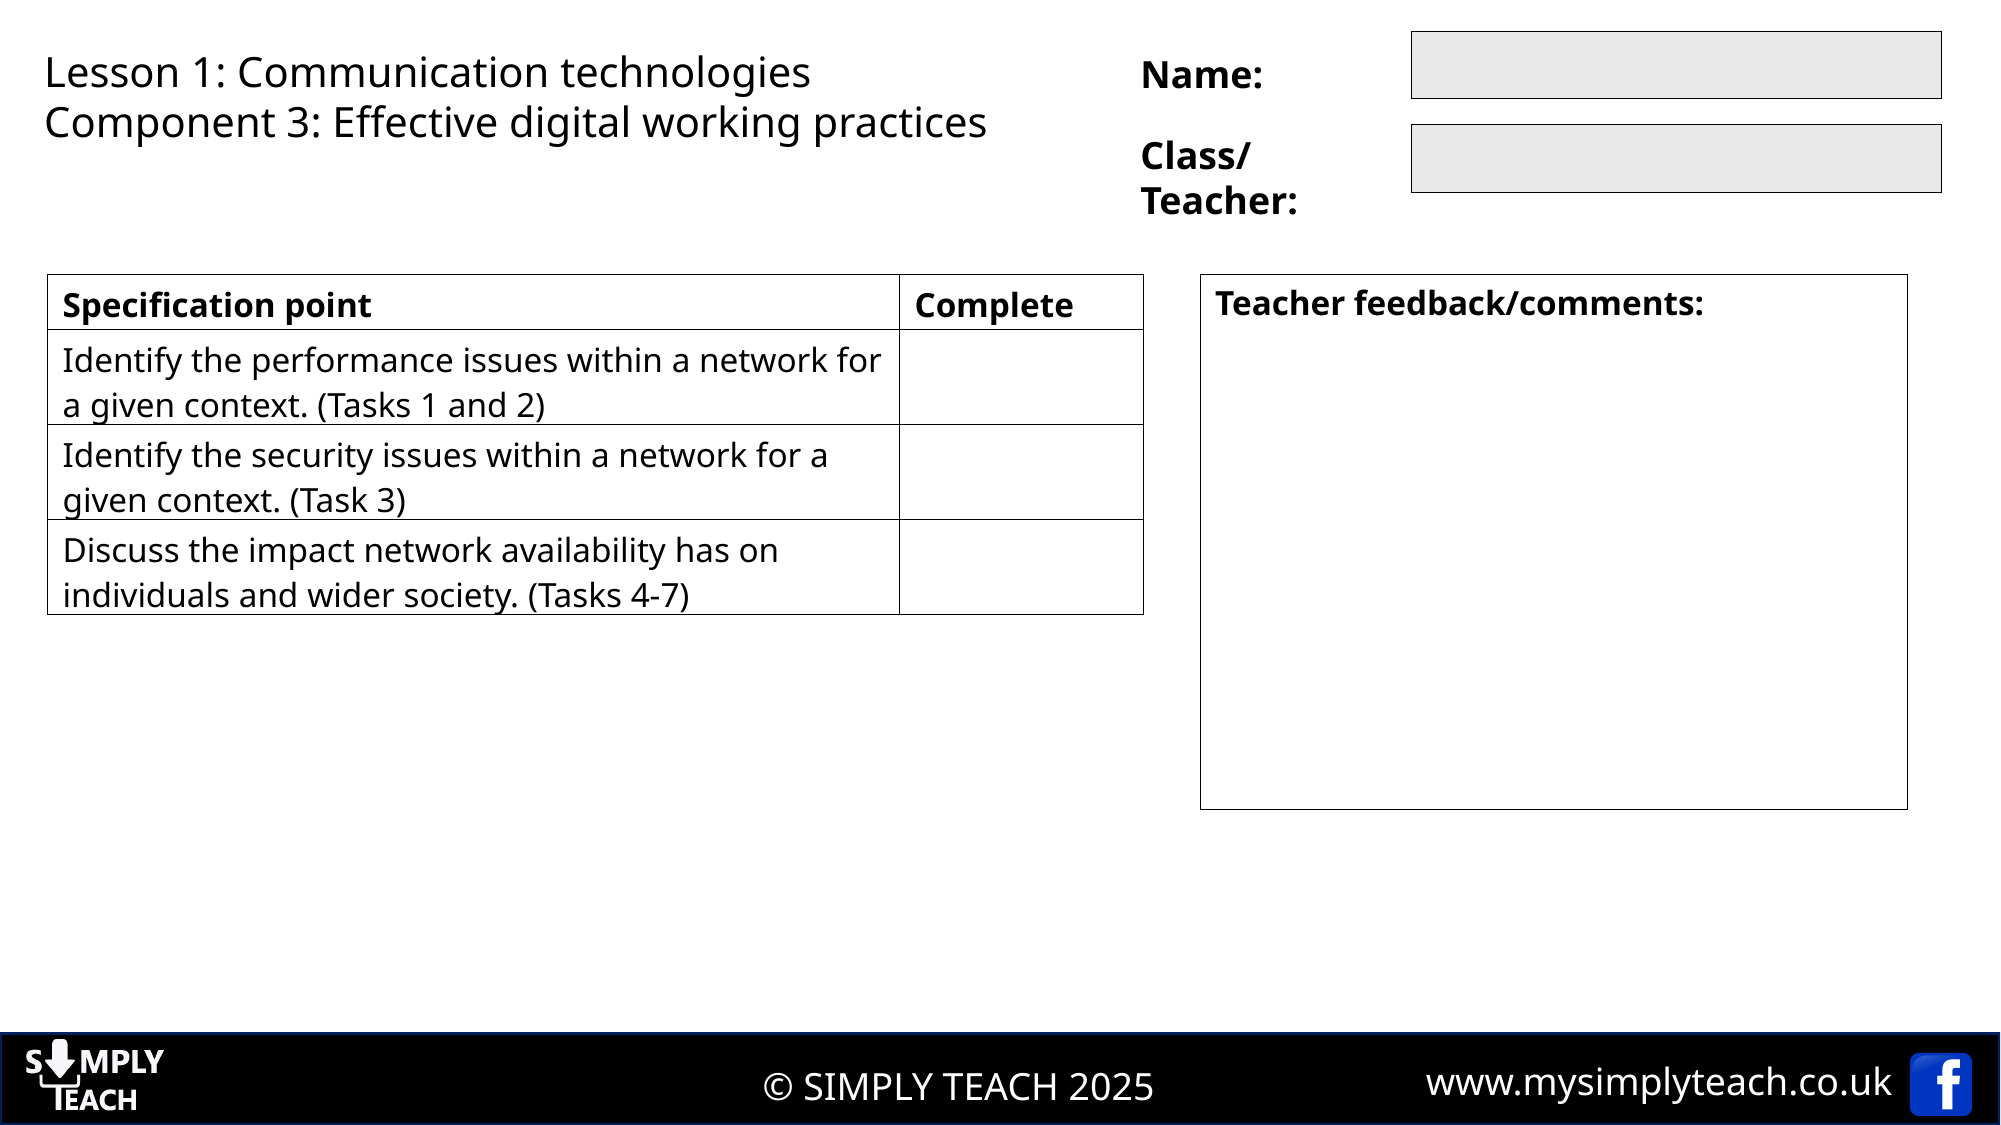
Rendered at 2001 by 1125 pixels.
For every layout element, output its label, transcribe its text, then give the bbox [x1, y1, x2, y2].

table_header Complete​ [900, 275, 1143, 329]
text_box Teacher feedback/comments: [1199, 273, 1909, 811]
picture [1907, 1050, 1975, 1119]
table_cell [900, 425, 1143, 519]
table_cell Identify the security issues within a network for a given context. (Task 3) [48, 425, 899, 519]
text_box [1410, 29, 1943, 100]
picture [15, 1033, 182, 1122]
table_cell Discuss the impact network availability has on individuals and wider society. (Tasks 4-7) [48, 520, 899, 614]
text_box Name: [1125, 44, 1419, 104]
table_header Specification point [48, 275, 899, 329]
text_box Lesson 1: Communication technologies Component 3: Effective digital working practices [29, 37, 1126, 153]
text_box [1410, 123, 1943, 193]
table_cell [900, 520, 1143, 614]
table_cell Identify the performance issues within a network for a given context. (Tasks 1 and 2) [48, 330, 899, 424]
text_box Class/Teacher: [1125, 124, 1419, 230]
table_cell ​ [900, 330, 1143, 424]
